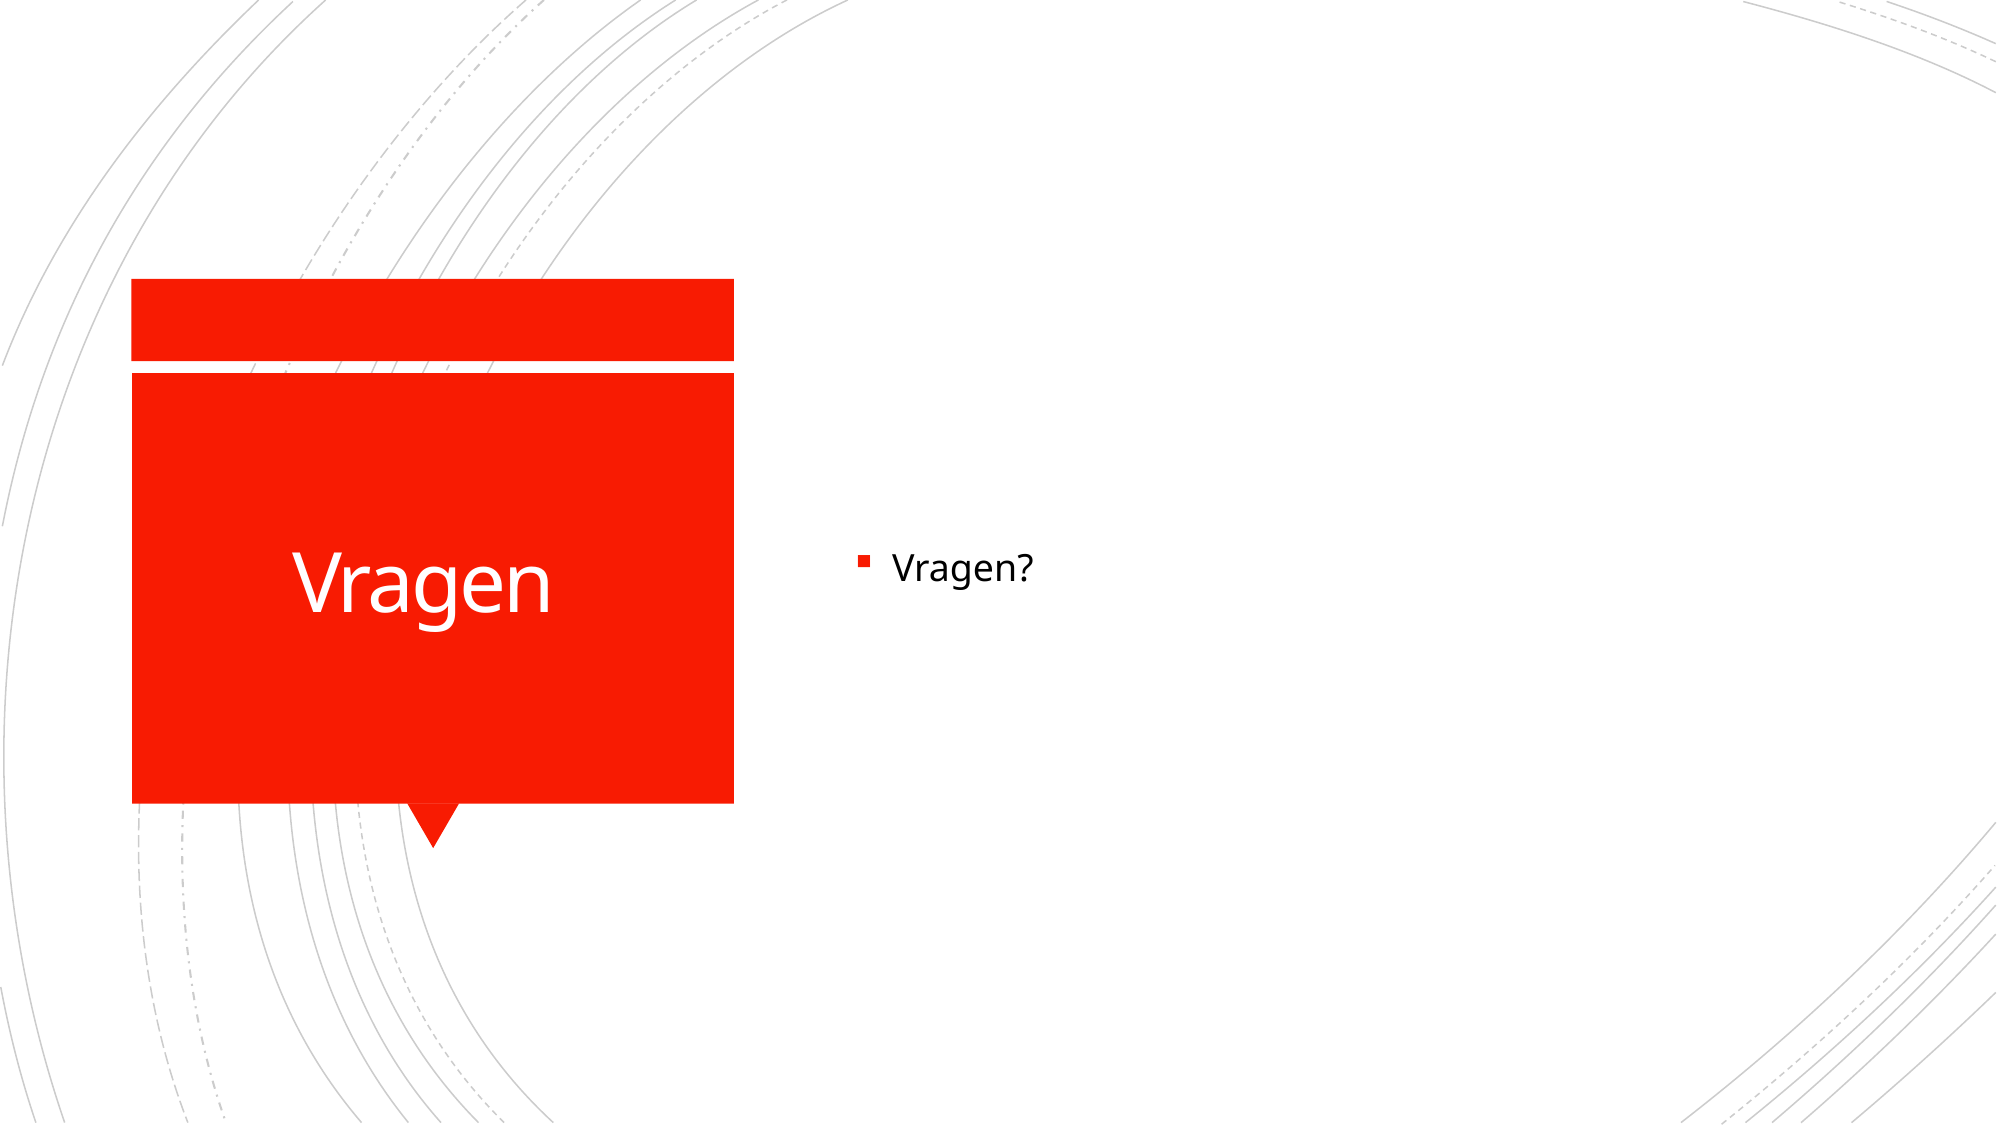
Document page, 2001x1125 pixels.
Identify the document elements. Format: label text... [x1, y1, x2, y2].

list Vragen? [839, 131, 1871, 993]
title Vragen [145, 385, 720, 789]
